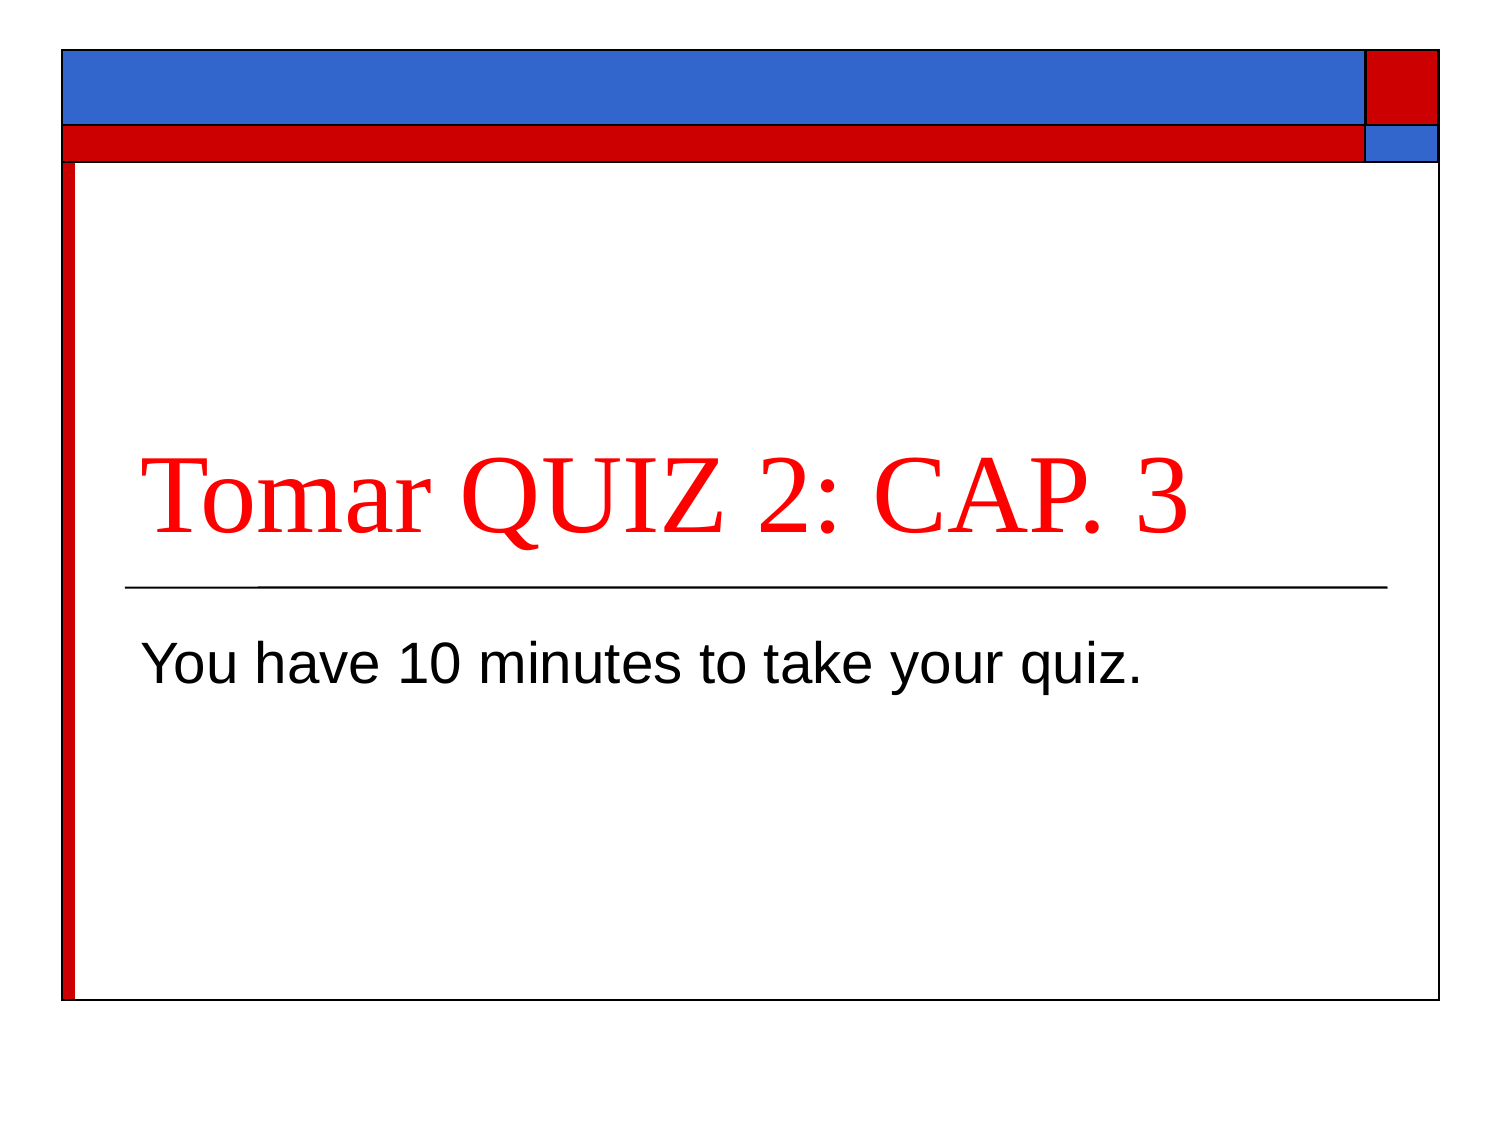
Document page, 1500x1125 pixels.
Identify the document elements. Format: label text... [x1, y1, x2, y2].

title Tomar QUIZ 2: CAP. 3 [125, 224, 1388, 563]
subtitle You have 10 minutes to take your quiz. [125, 617, 1388, 956]
